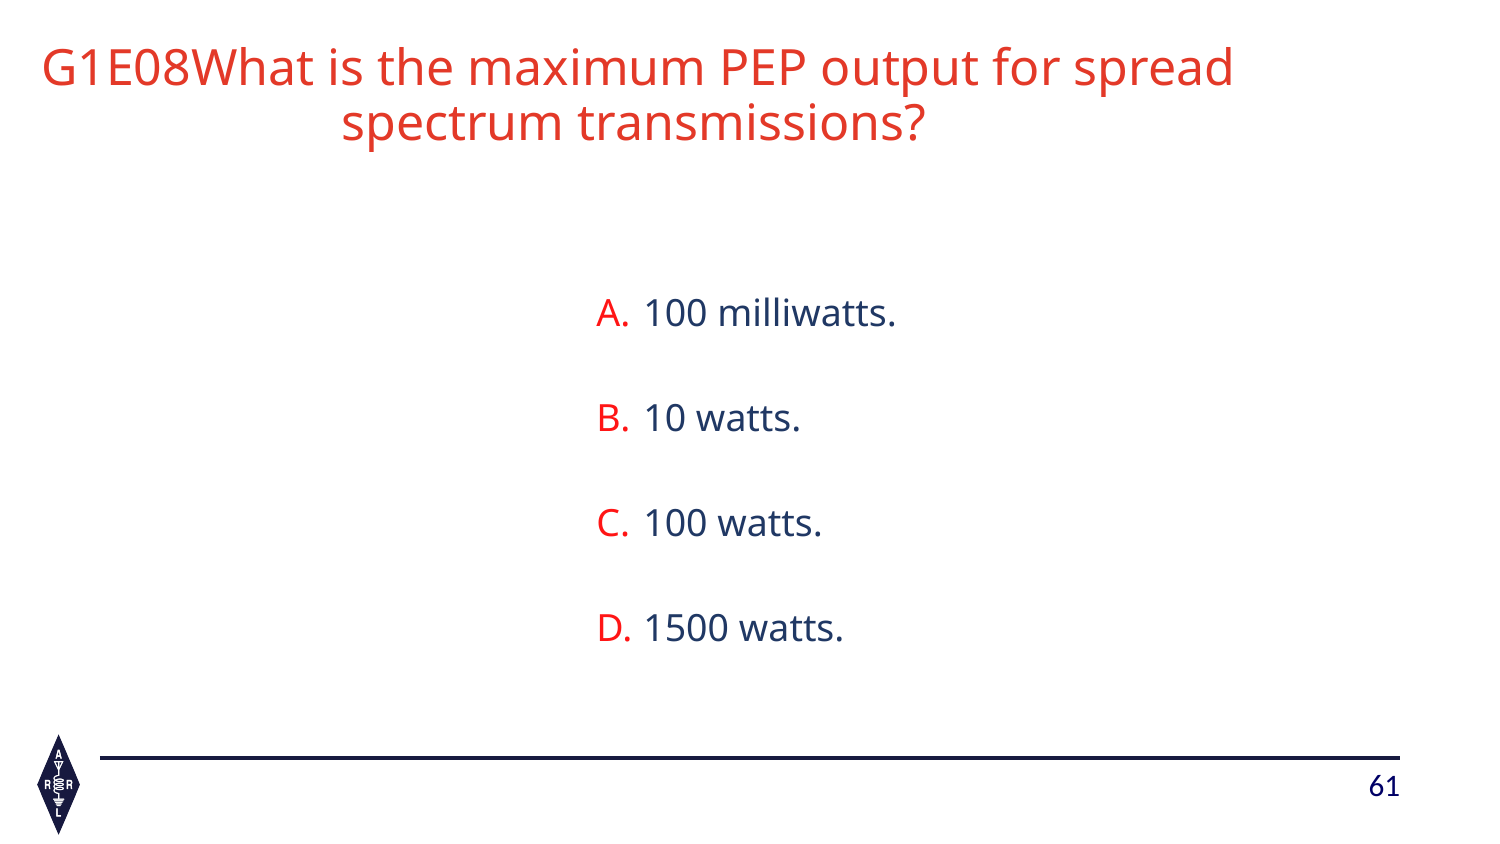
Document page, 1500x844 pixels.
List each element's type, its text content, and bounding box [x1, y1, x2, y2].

slide_number 61 [1302, 761, 1400, 807]
text_box 100 milliwatts. 10 watts. 100 watts. 1500 watts. [585, 283, 915, 730]
picture [37, 734, 80, 835]
title G1E08 What is the maximum PEP output for spread spectrum transmissions? [41, 36, 1459, 144]
